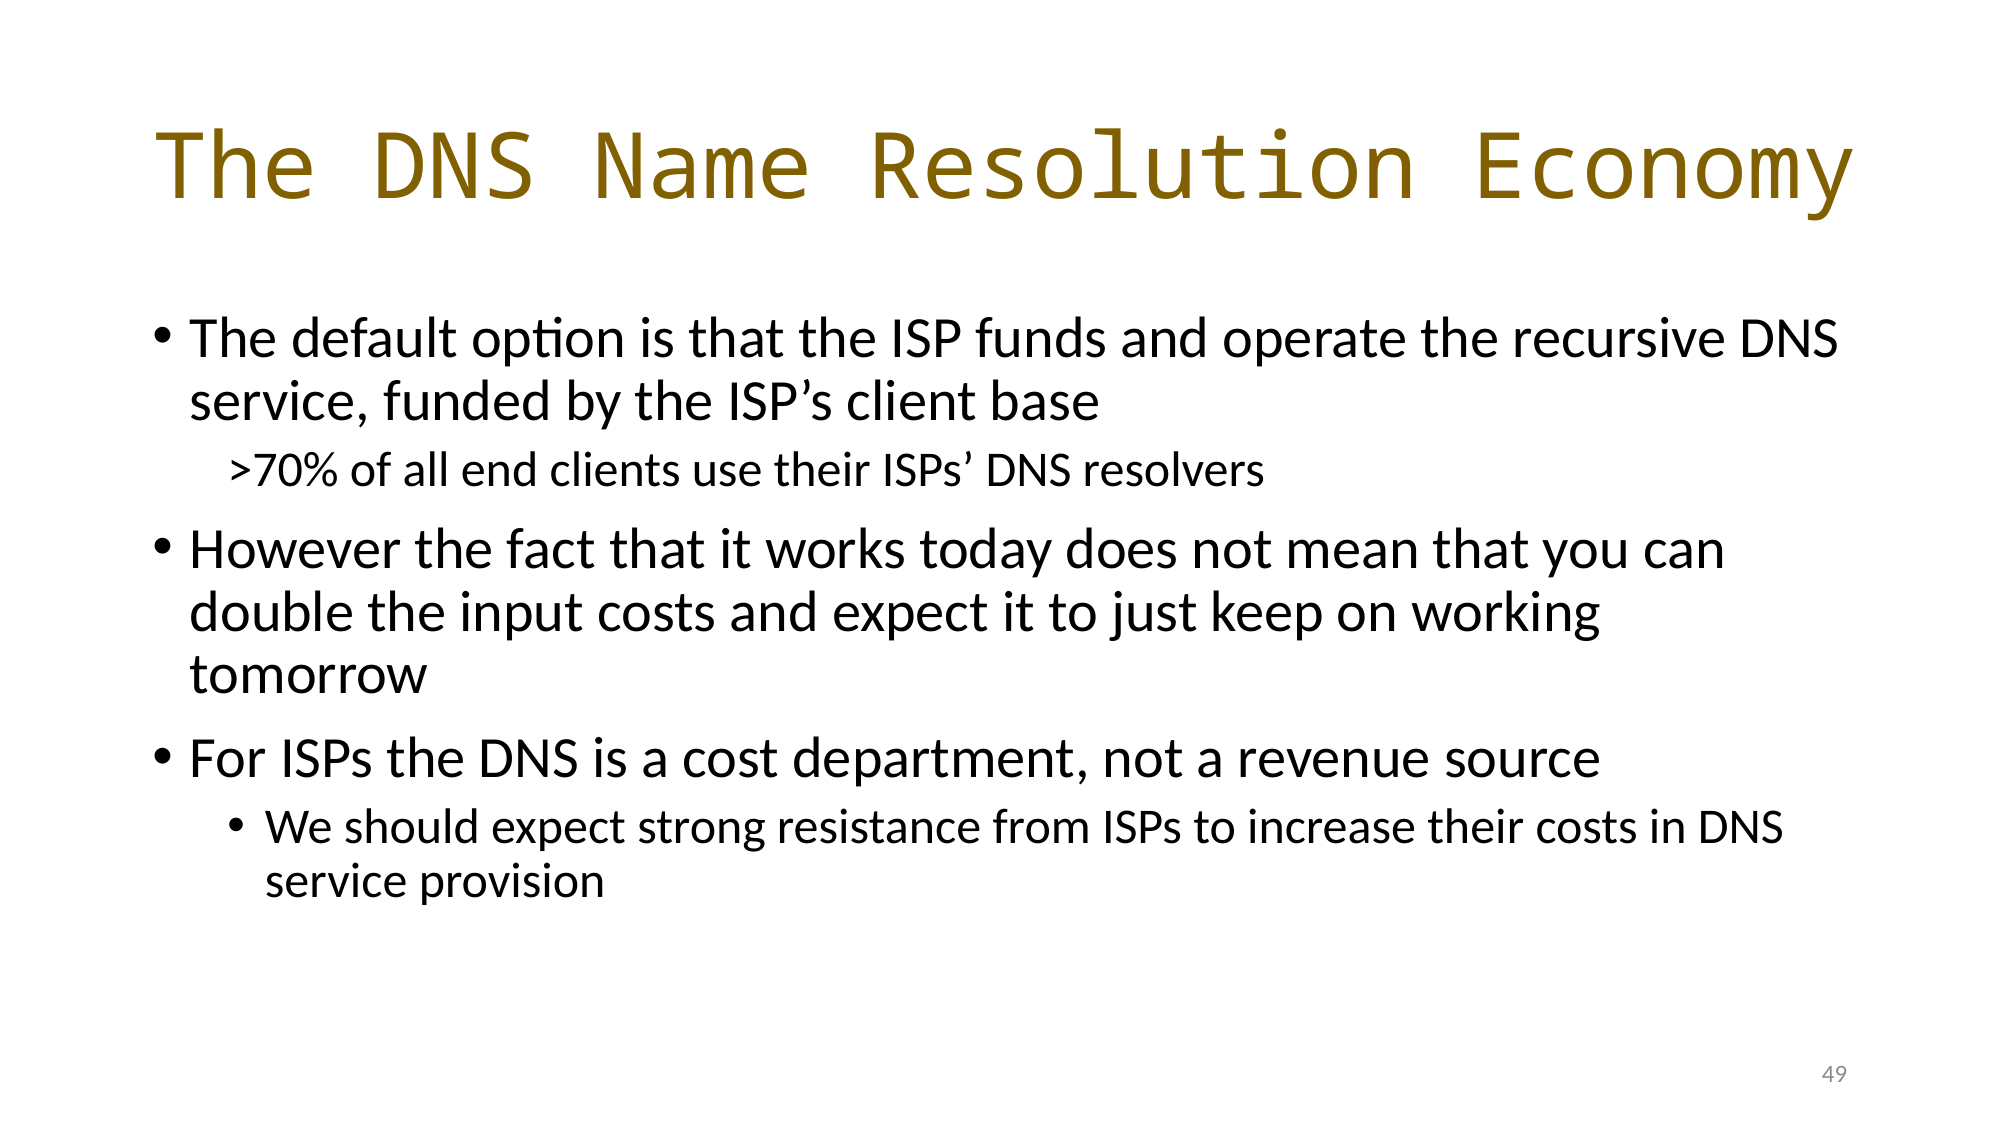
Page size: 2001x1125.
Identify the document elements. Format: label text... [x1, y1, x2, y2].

title The DNS Name Resolution Economy [137, 59, 2000, 278]
list The default option is that the ISP funds and operate the recursive DNS service, funded by the ISP’s client base >70% of all end clients use their ISPs’ DNS resolvers However the fact that it works today does not mean that you can double the input costs and expect it to just keep on working tomorrow For ISPs the DNS is a cost department, not a revenue source We should expect strong resistance from ISPs to increase their costs in DNS service provision [137, 299, 1863, 1014]
slide_number 49 [1412, 1042, 1863, 1103]
